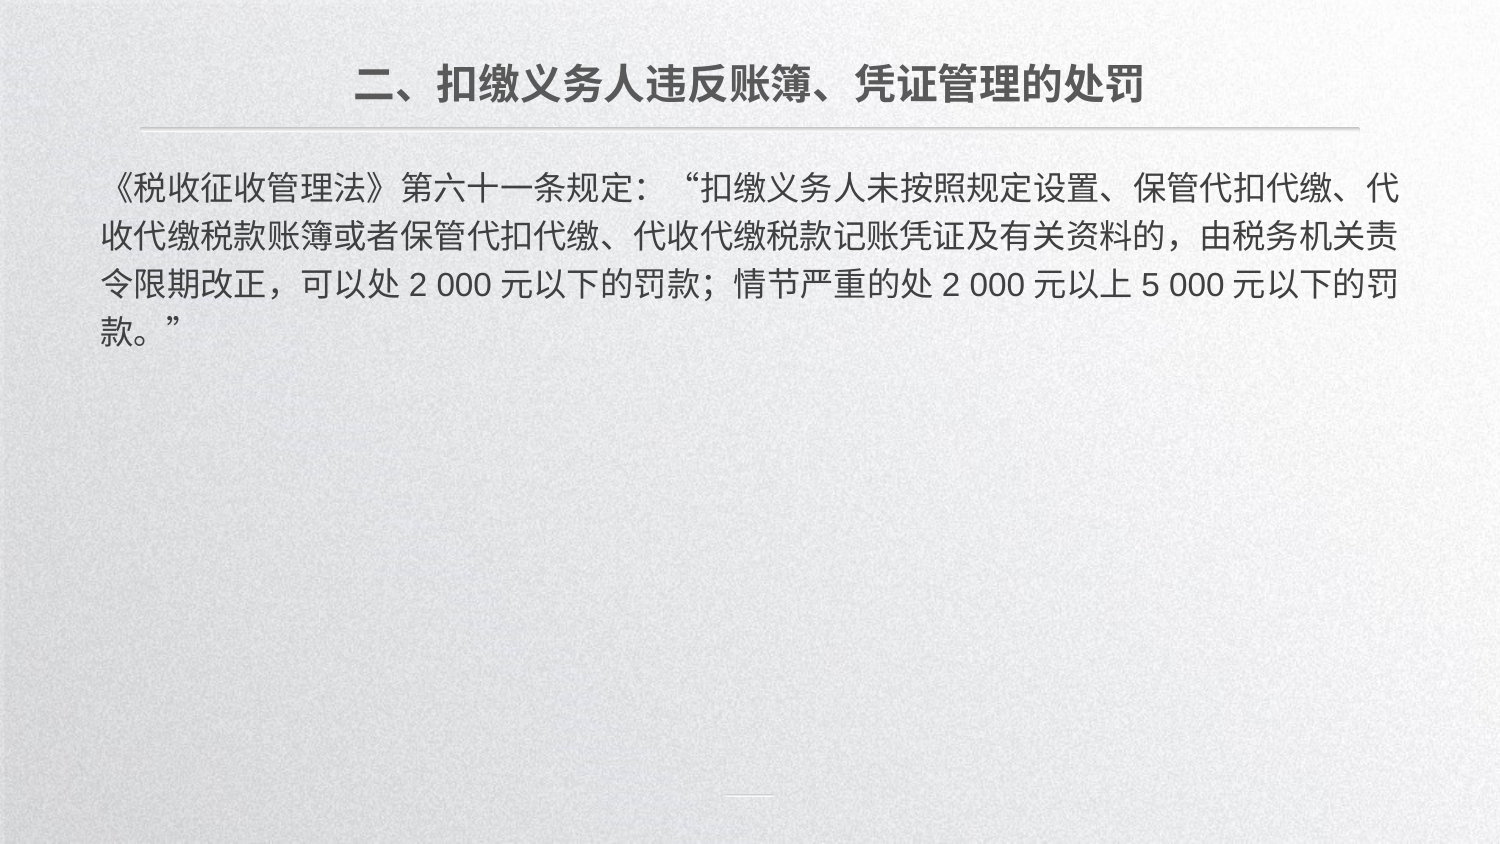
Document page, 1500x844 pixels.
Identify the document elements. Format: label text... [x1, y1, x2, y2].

picture [0, 0, 1500, 844]
text_box 《税收征收管理法》第六十一条规定：“扣缴义务人未按照规定设置、保管代扣代缴、代收代缴税款账簿或者保管代扣代缴、代收代缴税款记账凭证及有关资料的，由税务机关责令限期改正，可以处2 000元以下的罚款；情节严重的处2 000元以上5 000元以下的罚款。” [100, 159, 1400, 472]
text_box 二、扣缴义务人违反账簿、凭证管理的处罚 [325, 52, 1174, 114]
